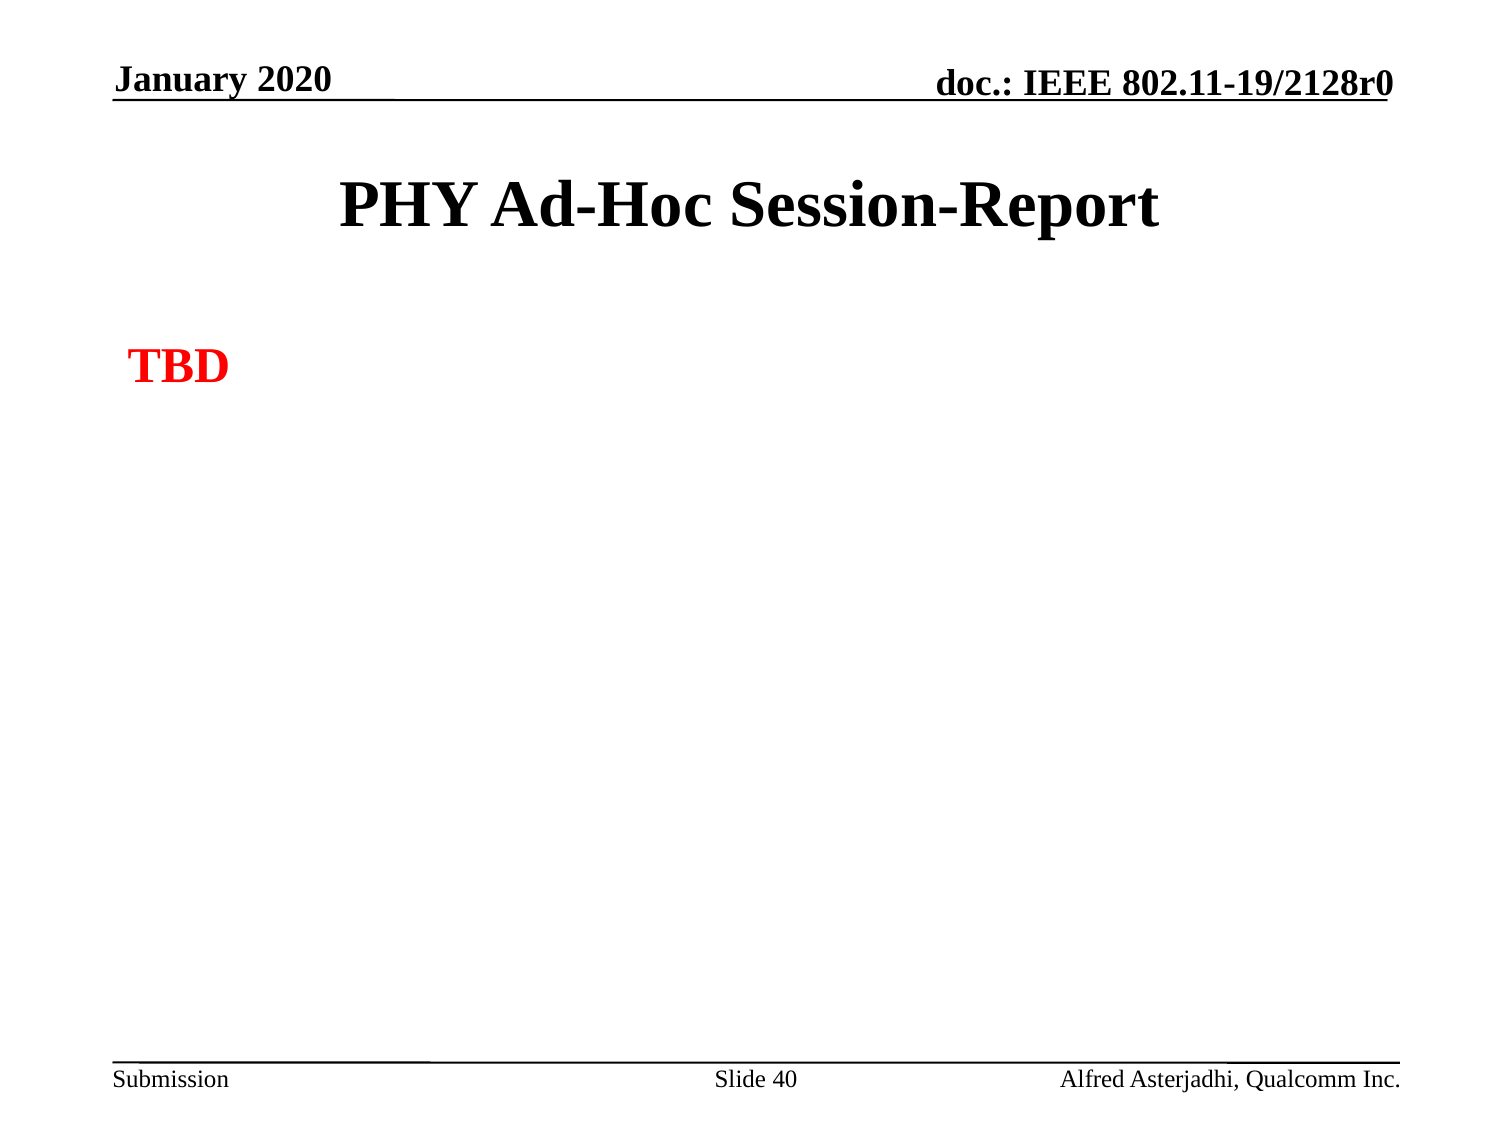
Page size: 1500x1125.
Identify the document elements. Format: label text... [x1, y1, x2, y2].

slide_number Slide 40 [712, 1061, 800, 1123]
list TBD [112, 324, 1388, 1000]
title PHY Ad-Hoc Session-Report [112, 112, 1388, 288]
footer Alfred Asterjadhi, Qualcomm Inc. [878, 1061, 1402, 1093]
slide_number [114, 54, 493, 100]
